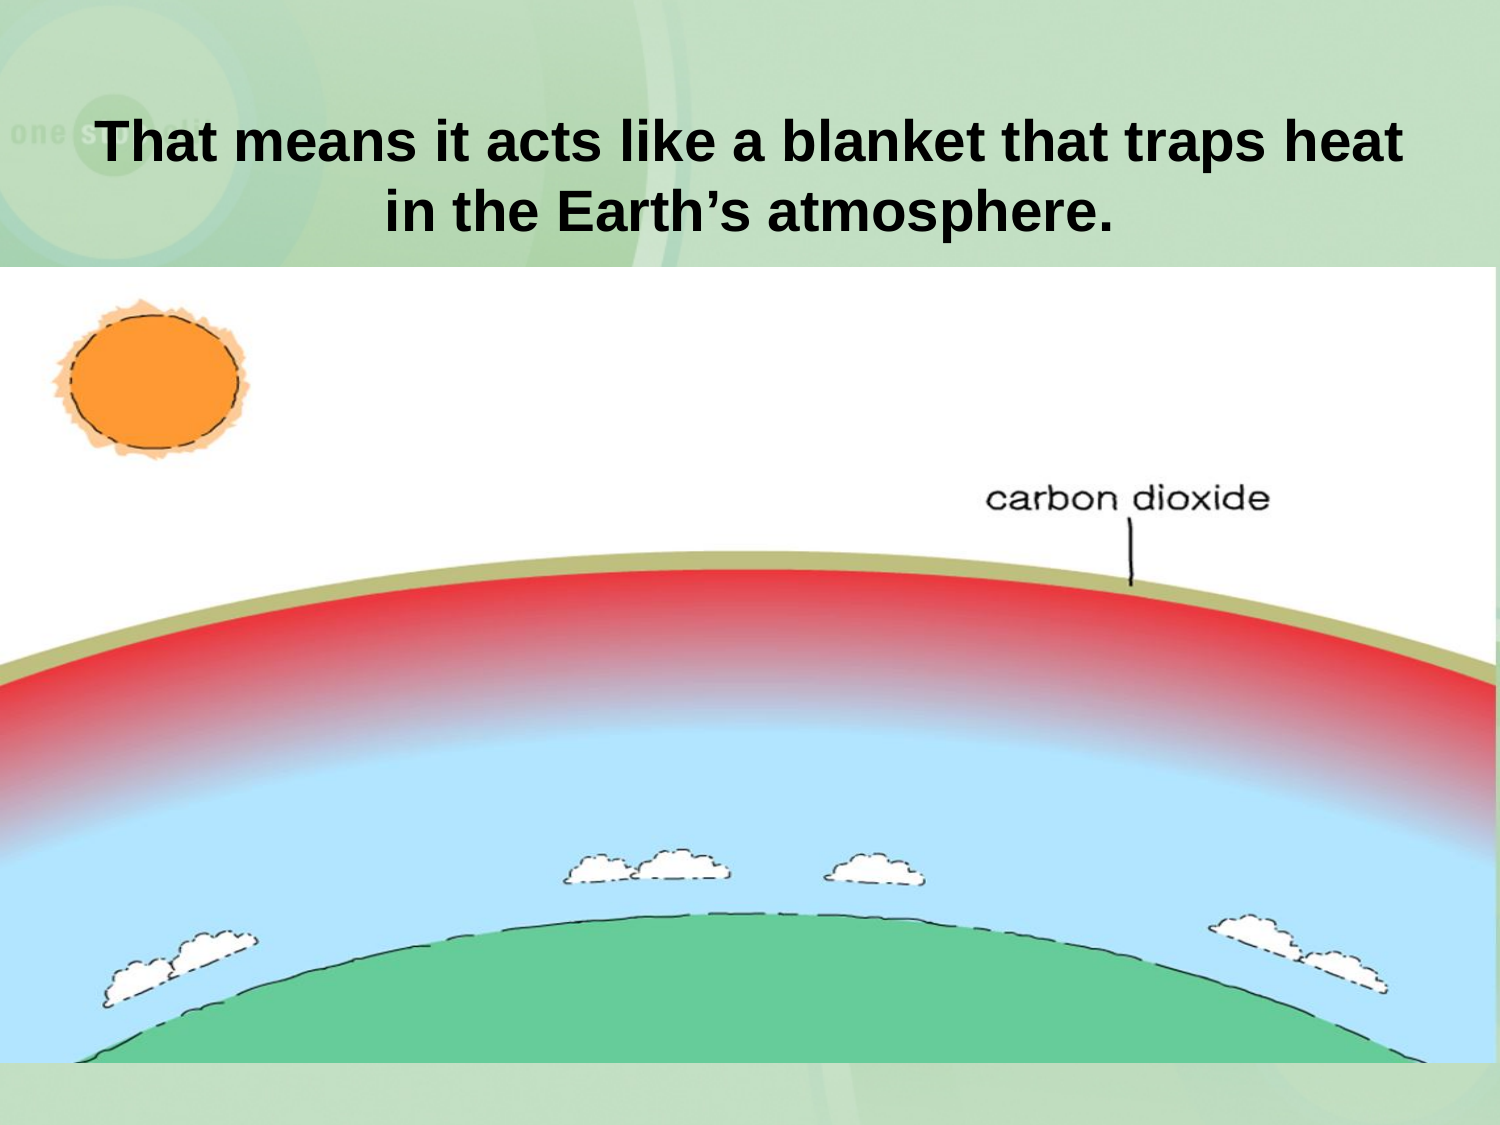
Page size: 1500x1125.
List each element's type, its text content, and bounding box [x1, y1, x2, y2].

title That means it acts like a blanket that traps heat in the Earth’s atmosphere. [75, 79, 1425, 265]
picture [0, 0, 1500, 1125]
